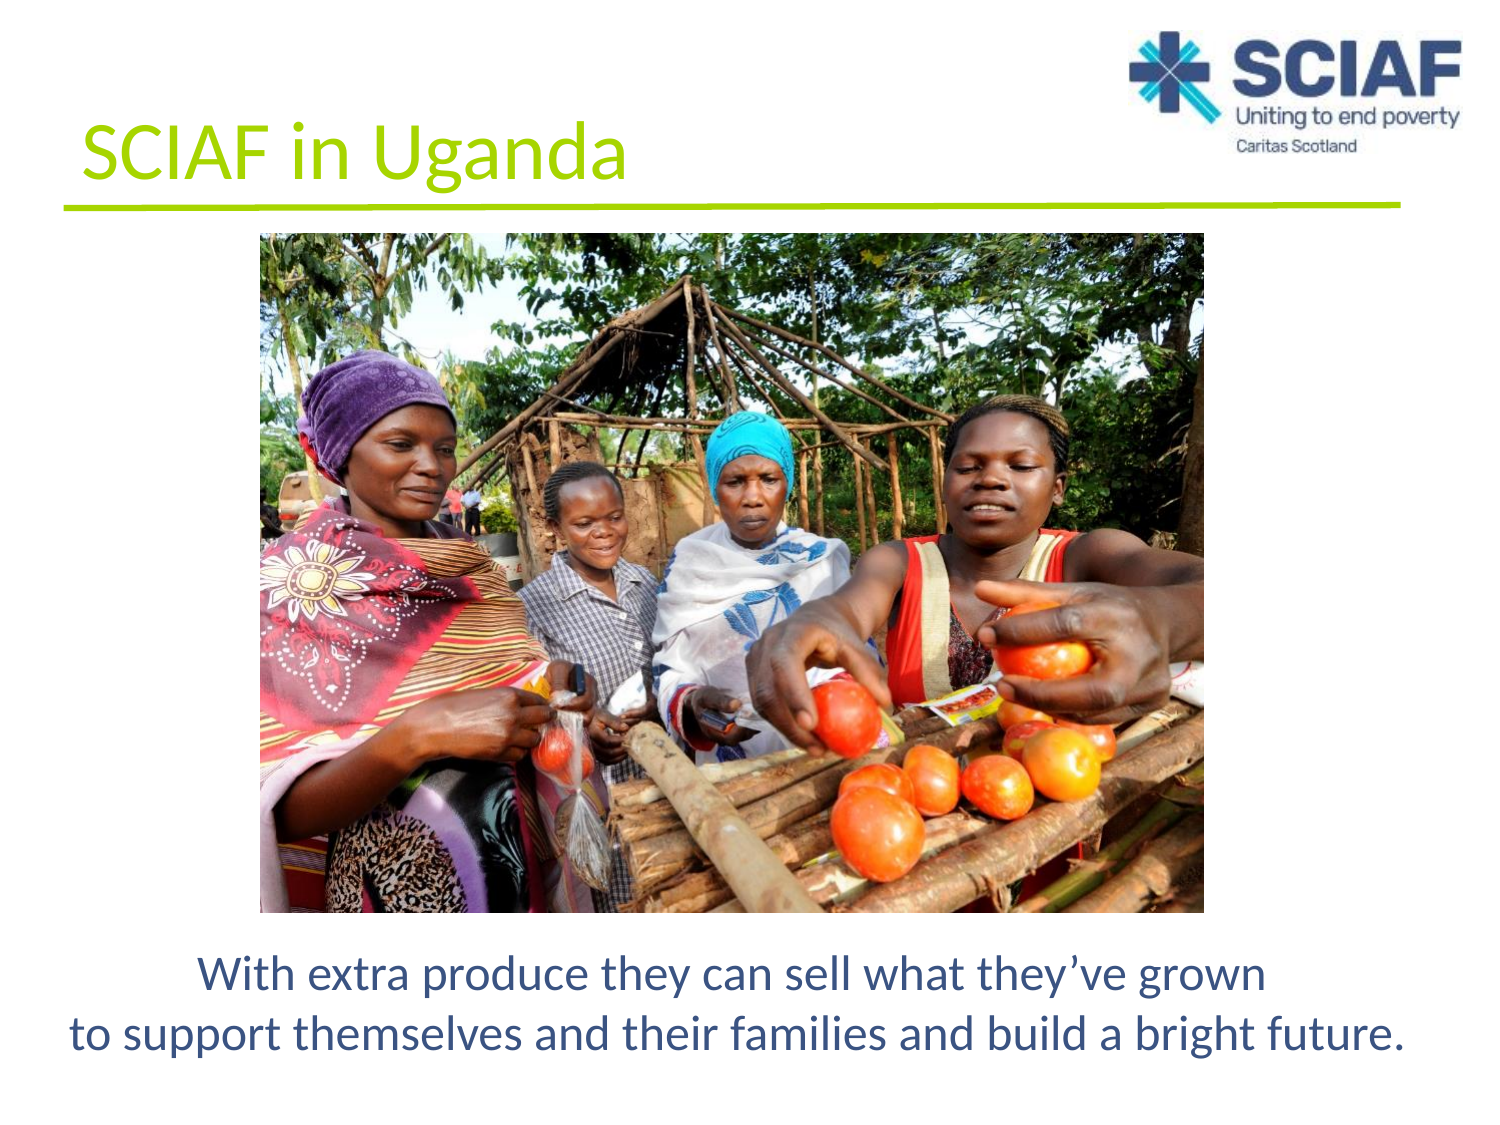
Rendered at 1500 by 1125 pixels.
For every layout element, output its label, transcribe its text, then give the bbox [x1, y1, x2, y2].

text_box SCIAF in Uganda [66, 88, 646, 204]
picture [1128, 30, 1463, 154]
text_box With extra produce they can sell what they’ve grown to support themselves and their families and build a bright future. [40, 932, 1424, 1068]
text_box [63, 205, 1401, 209]
picture [260, 233, 1204, 913]
